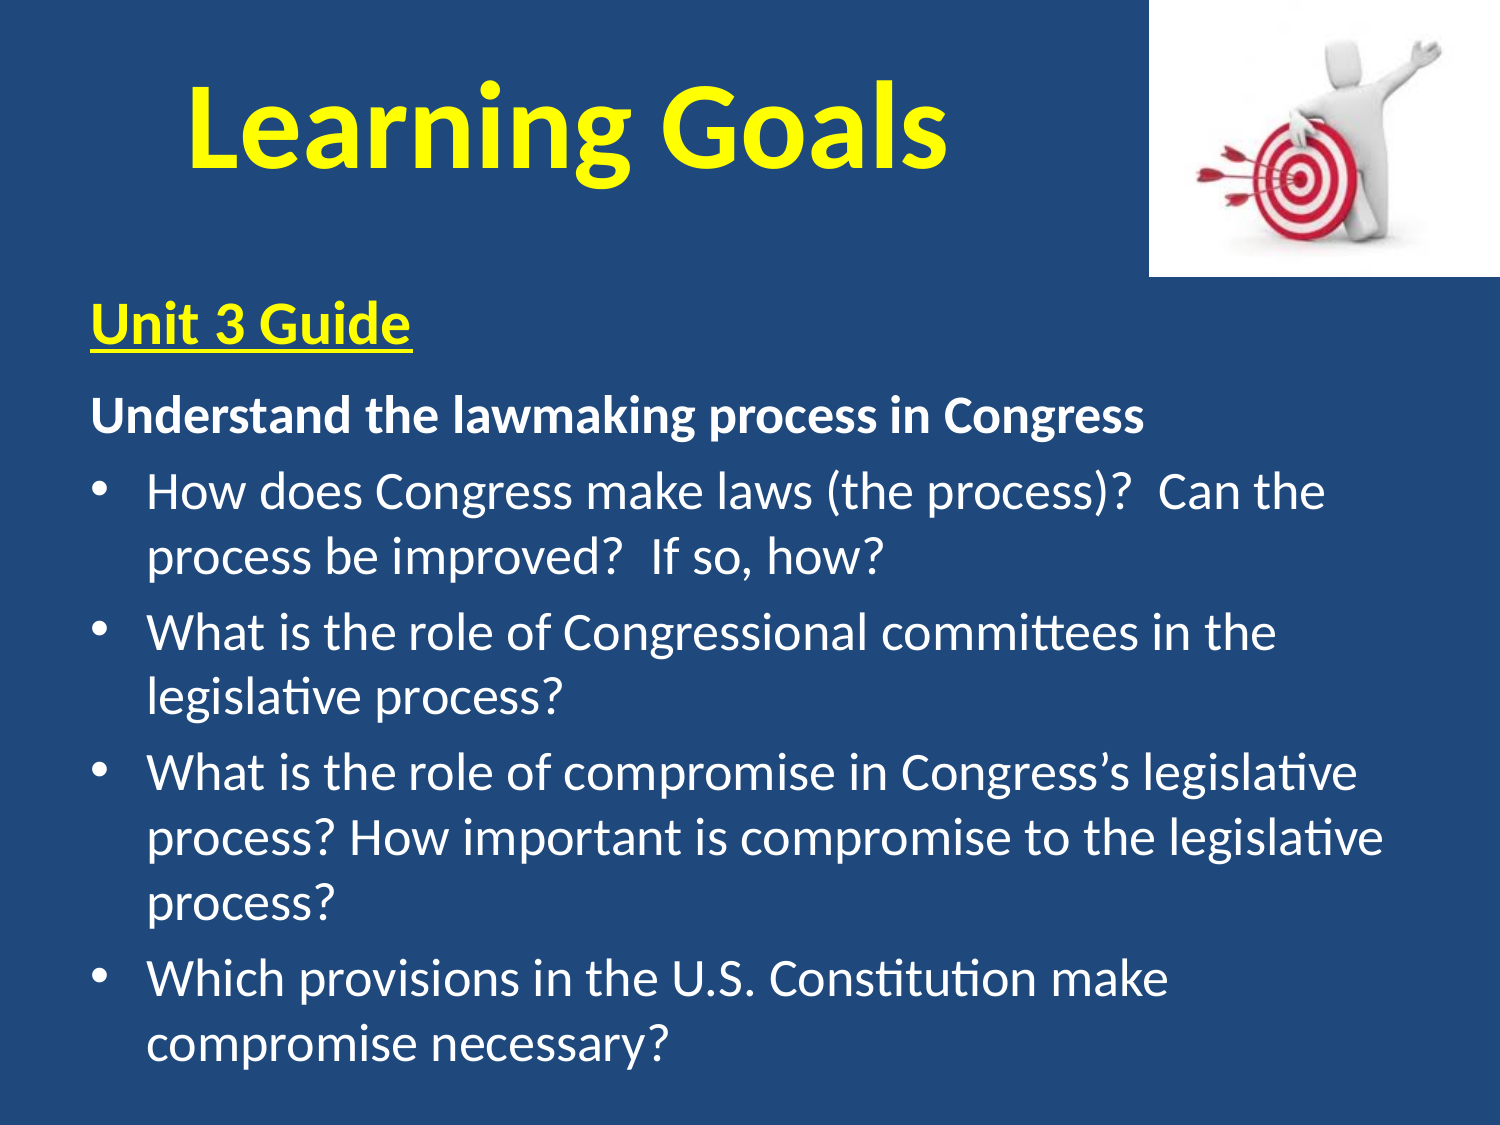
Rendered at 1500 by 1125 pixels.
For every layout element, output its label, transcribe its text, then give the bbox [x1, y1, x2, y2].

title Learning Goals [0, 0, 1138, 238]
picture [1149, 0, 1500, 278]
list Unit 3 Guide Understand the lawmaking process in Congress How does Congress make laws (the process)? Can the process be improved? If so, how? What is the role of Congressional committees in the legislative process? What is the role of compromise in Congress’s legislative process? How important is compromise to the legislative process? Which provisions in the U.S. Constitution make compromise necessary? [75, 275, 1425, 1088]
